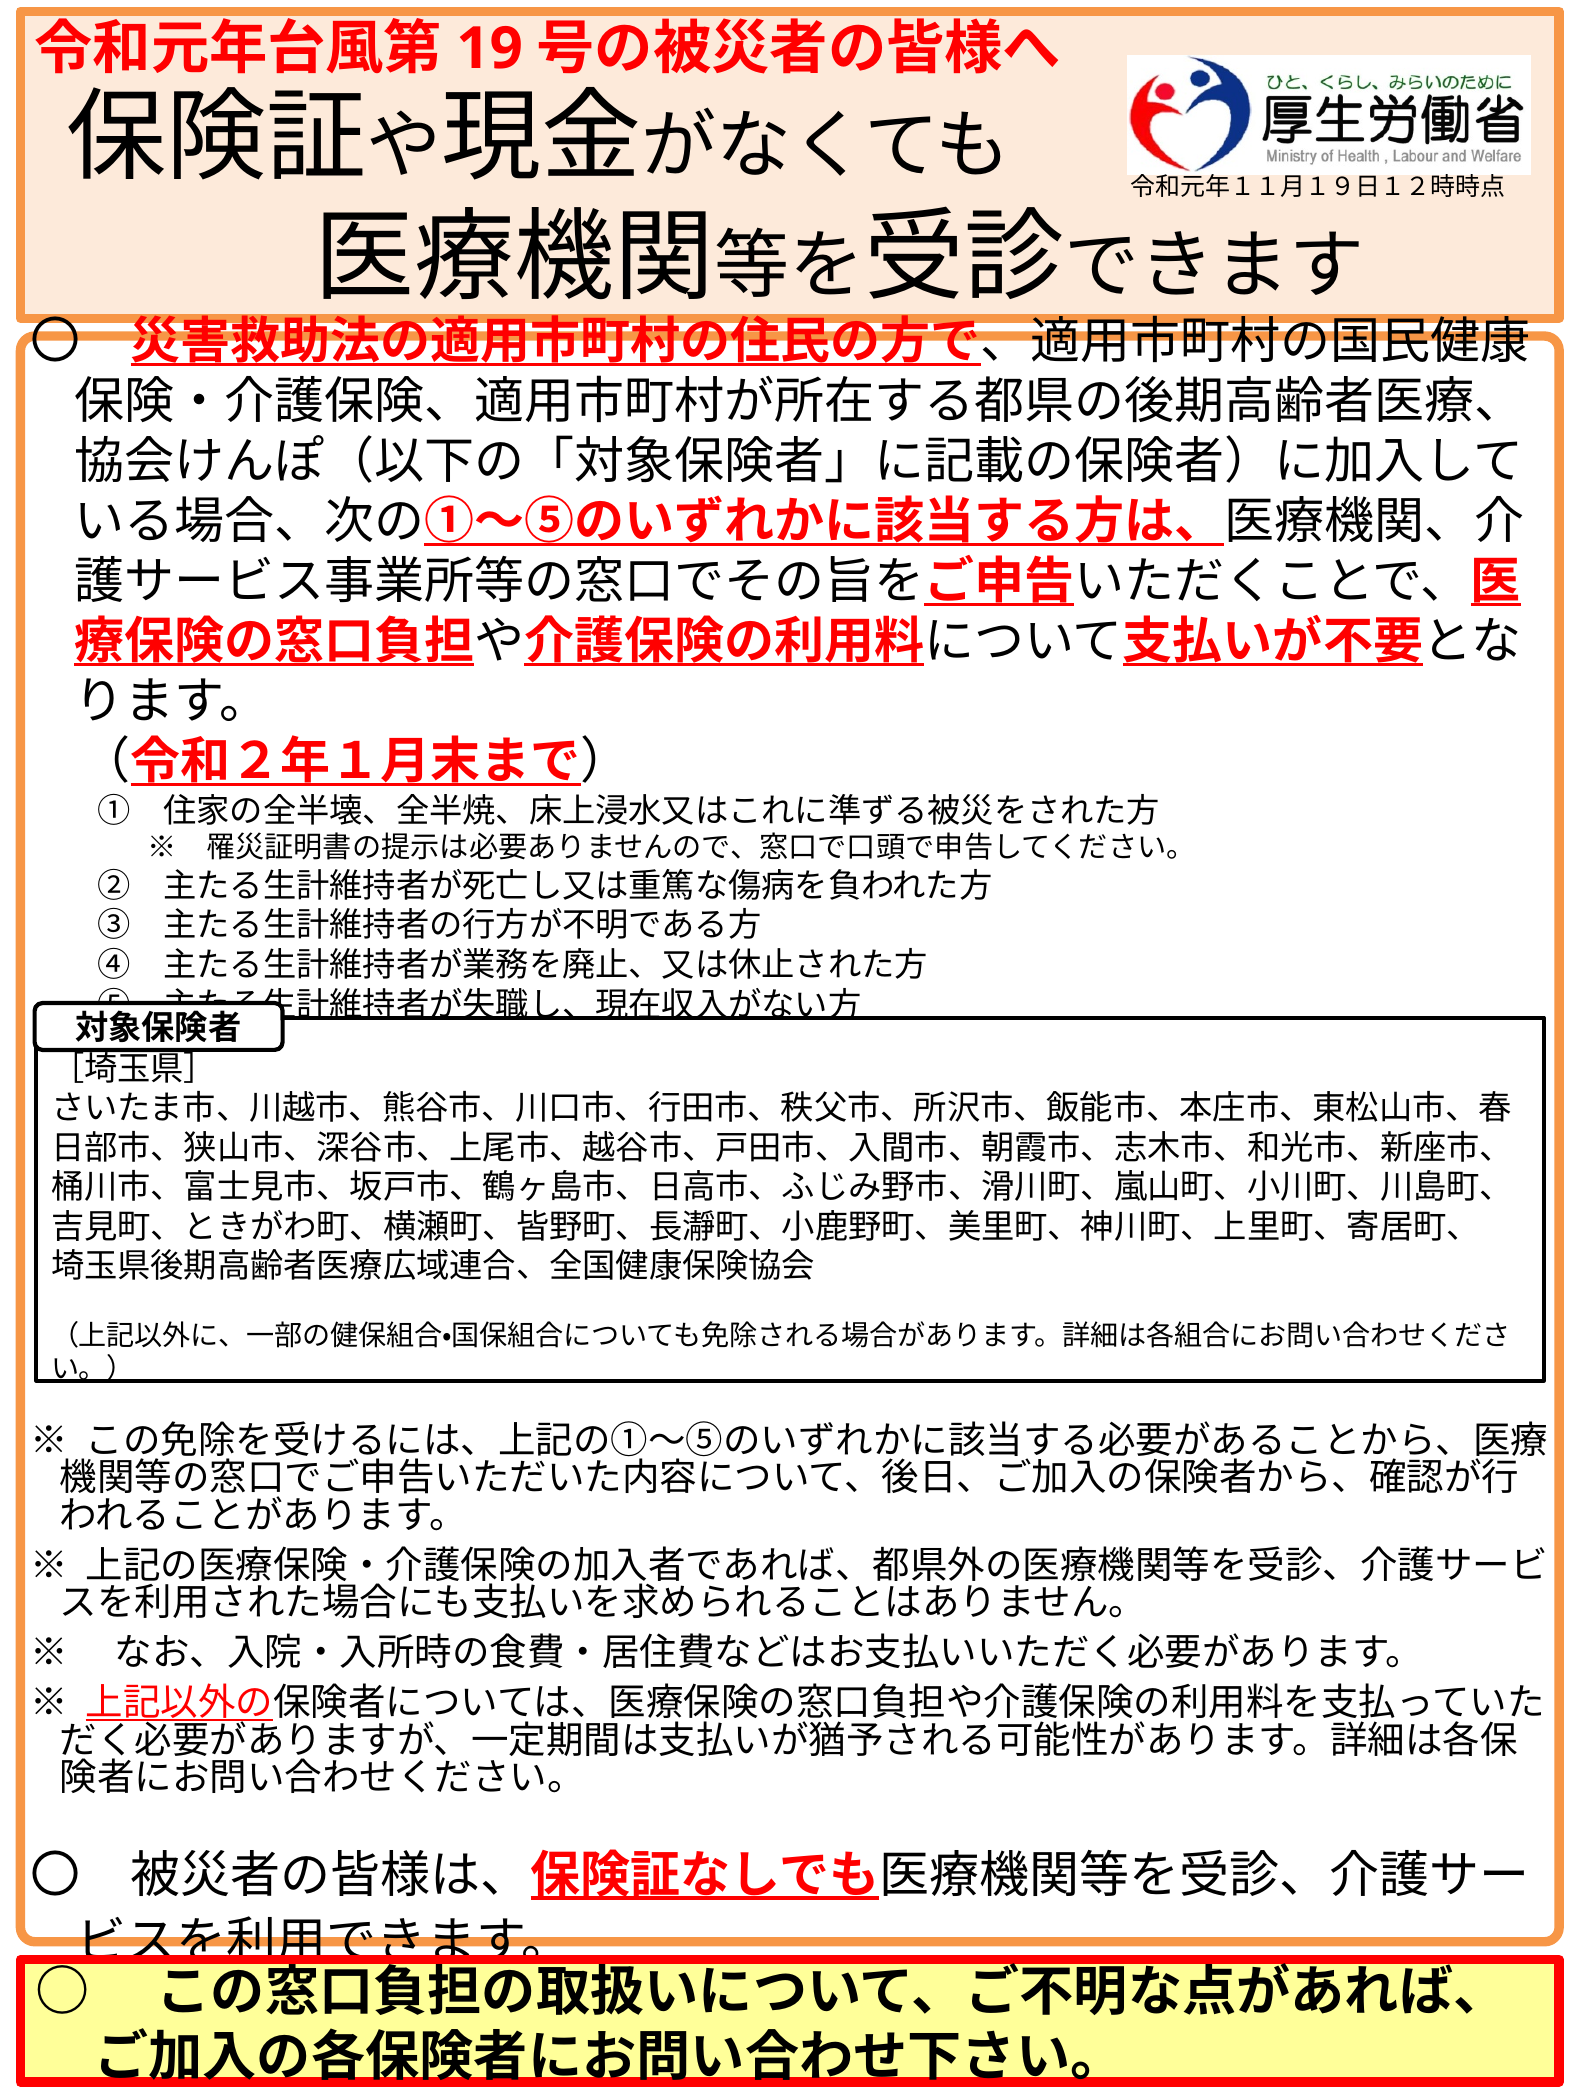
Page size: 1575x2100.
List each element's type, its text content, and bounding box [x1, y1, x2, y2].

text_box 対象保険者 [32, 1000, 285, 1053]
text_box ［埼玉県］ さいたま市、川越市、熊谷市、川口市、行田市、秩父市、所沢市、飯能市、本庄市、東松山市、春日部市、狭山市、深谷市、上尾市、越谷市、戸田市、入間市、朝霞市、志木市、和光市、新座市、桶川市、富士見市、坂戸市、鶴ヶ島市、日高市、ふじみ野市、滑川町、嵐山町、小川町、川島町、吉見町、ときがわ町、横瀬町、皆野町、長瀞町、小鹿野町、美里町、神川町、上里町、寄居町、 埼玉県後期高齢者医療広域連合、全国健康保険協会 （上記以外に、一部の健保組合・国保組合についても免除される場合があります。詳細は各組合にお問い合わせください。） [34, 1016, 1546, 1383]
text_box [1115, 55, 1543, 209]
text_box ○ この窓口負担の取扱いについて、ご不明な点があれば、ご加入の各保険者にお問い合わせ下さい。 [18, 1957, 1561, 2084]
text_box 保険証や現金がなくても 医療機関等を受診できます [18, 9, 1561, 320]
text_box 〇 災害救助法の適用市町村の住民の方で、適用市町村の国民健康保険・介護保険、適用市町村が所在する都県の後期高齢者医療、協会けんぽ（以下の「対象保険者」に記載の保険者）に加入している場合、次の➀～➄のいずれかに該当する方は、医療機関、介護サービス事業所等の窓口でその旨をご申告いただくことで、医療保険の窓口負担や介護保険の利用料について支払いが不要となります。 （令和２年１月末まで） ① 住家の全半壊、全半焼、床上浸水又はこれに準ずる被災をされた方 ※ 罹災証明書の提示は必要ありませんので、窓口で口頭で申告してください。 ② 主たる生計維持者が死亡し又は重篤な傷病を負われた方 ③ 主たる生計維持者の行方が不明である方 ④ 主たる生計維持者が業務を廃止、又は休止された方 ⑤ 主たる生計維持者が失職し、現在収入がない方 ※ この免除を受けるには、上記の①～⑤のいずれかに該当する必要があることから、医療機関等の窓口でご申告いただいた内容について、後日、ご加入の保険者から、確認が行われることがあります。 ※ 上記の医療保険・介護保険の加入者であれば、都県外の医療機関等を受診、介護サービスを利用された場合にも支払いを求められることはありません。 ※ なお、入院・入所時の食費・居住費などはお支払いいただく必要があります。 ※ 上記以外の保険者については、医療保険の窓口負担や介護保険の利用料を支払っていただく必要がありますが、一定期間は支払いが猶予される可能性があります。詳細は各保険者にお問い合わせください。 〇 被災者の皆様は、保険証なしでも医療機関等を受診、介護サービスを利用できます。 [18, 333, 1562, 1944]
text_box 令和元年台風第19号の被災者の皆様へ [33, 1, 1081, 70]
